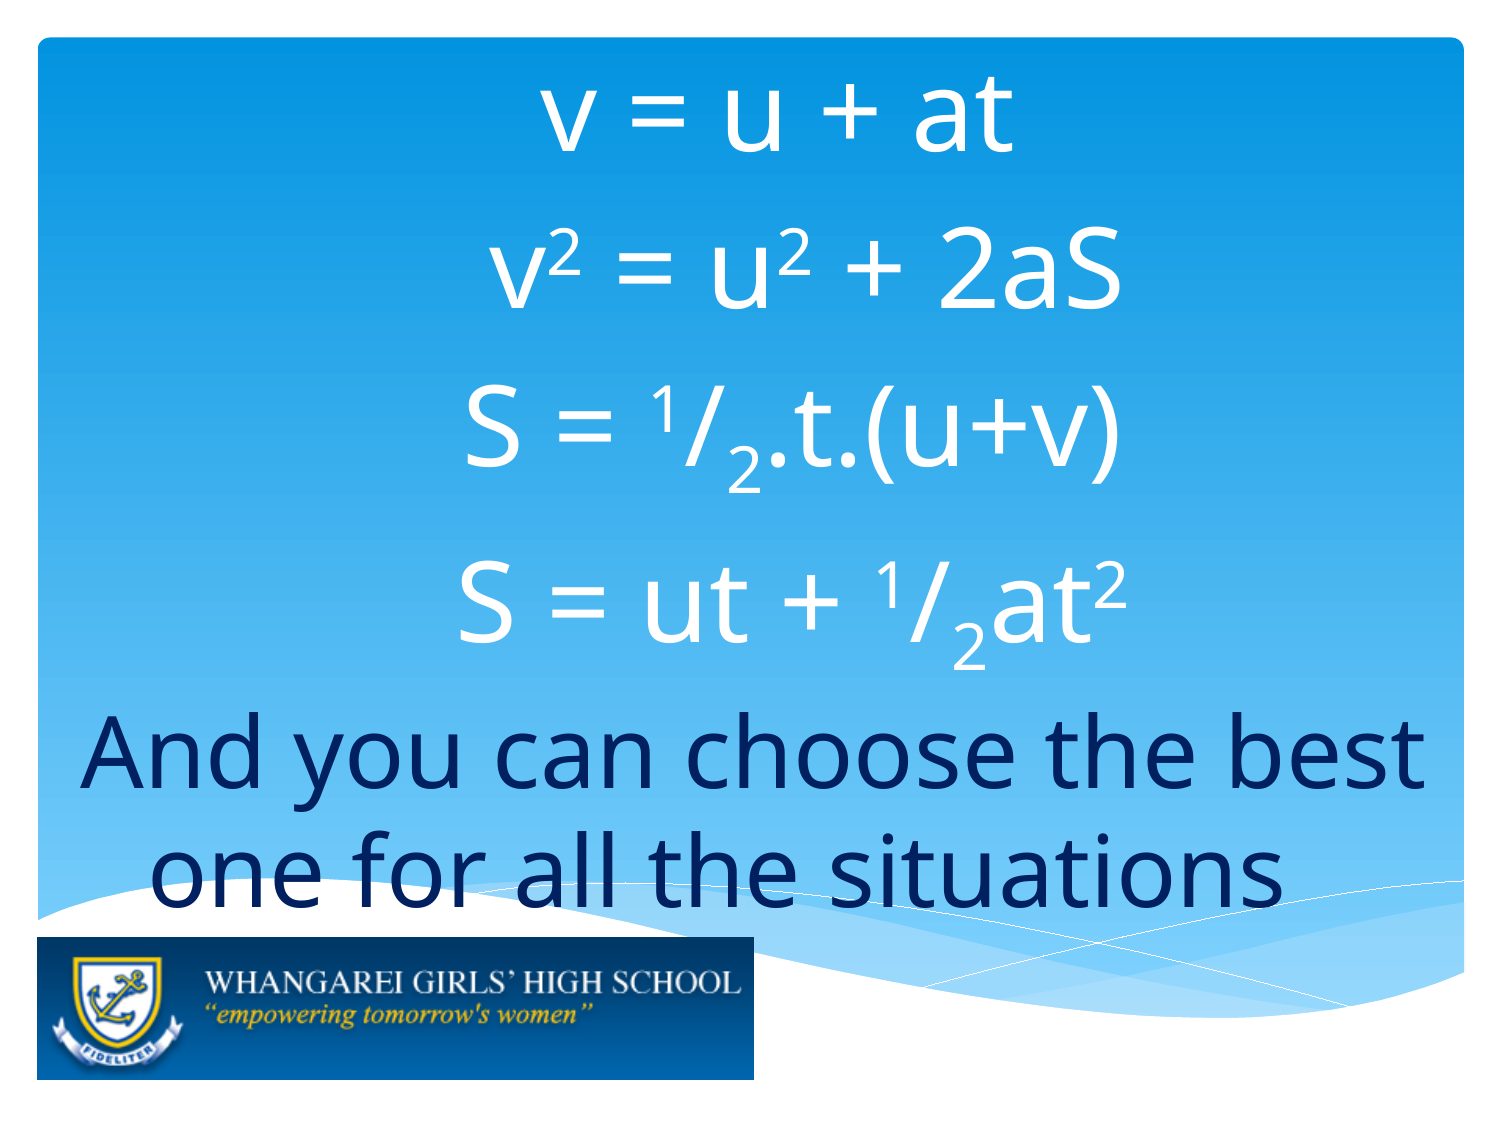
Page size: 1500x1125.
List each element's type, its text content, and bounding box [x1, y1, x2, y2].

text_box v = u + at v2 = u2 + 2aS S = 1/2.t.(u+v) S = ut + 1/2at2 [138, 31, 1447, 680]
text_box And you can choose the best one for all the situations [37, 680, 1471, 1118]
picture [37, 937, 754, 1080]
